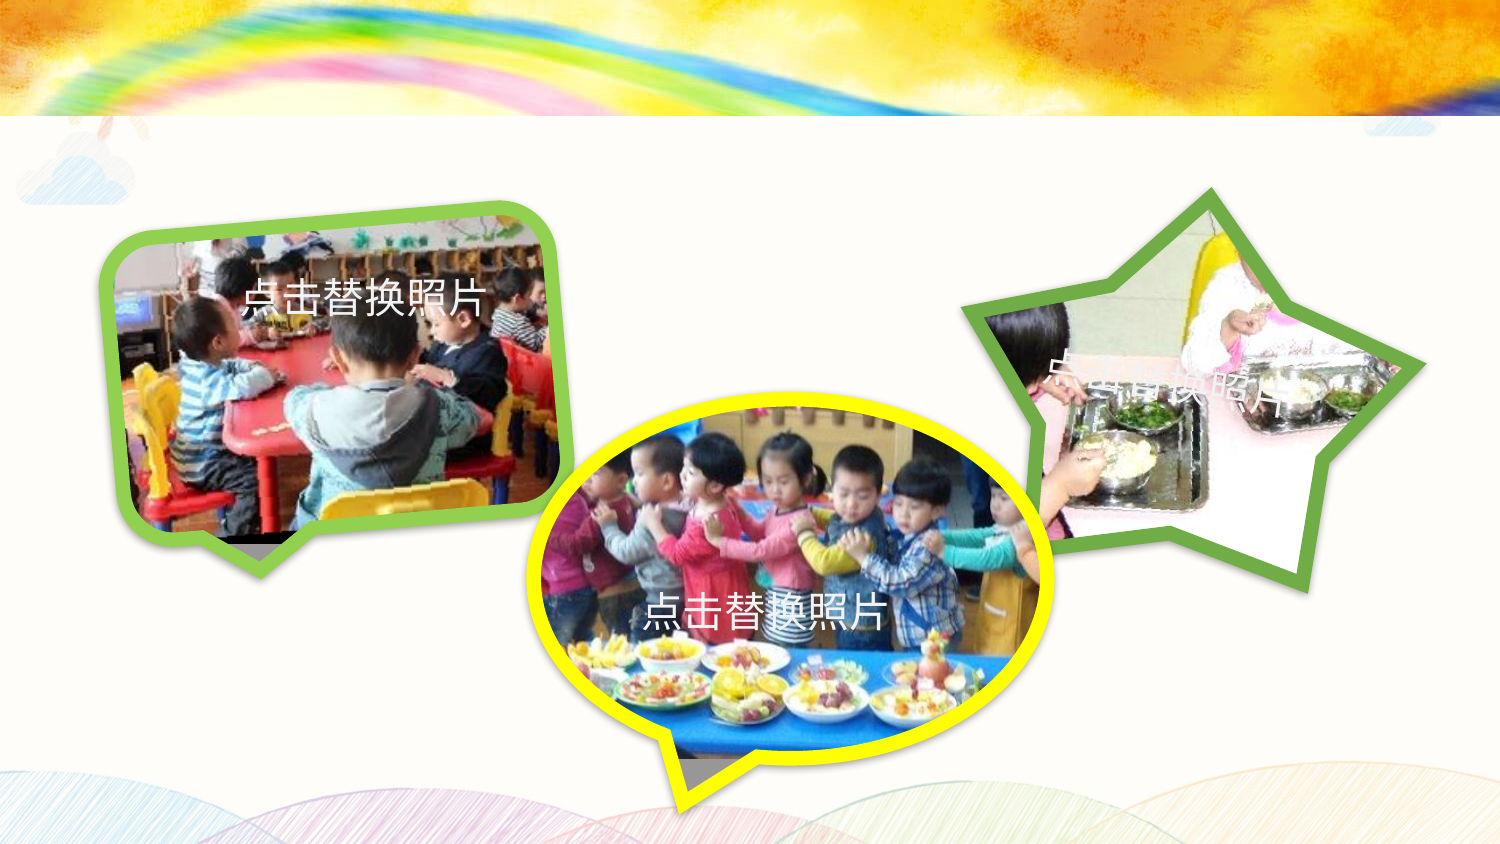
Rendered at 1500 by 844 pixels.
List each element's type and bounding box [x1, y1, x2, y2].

picture [114, 196, 1411, 759]
picture [0, 0, 1500, 116]
